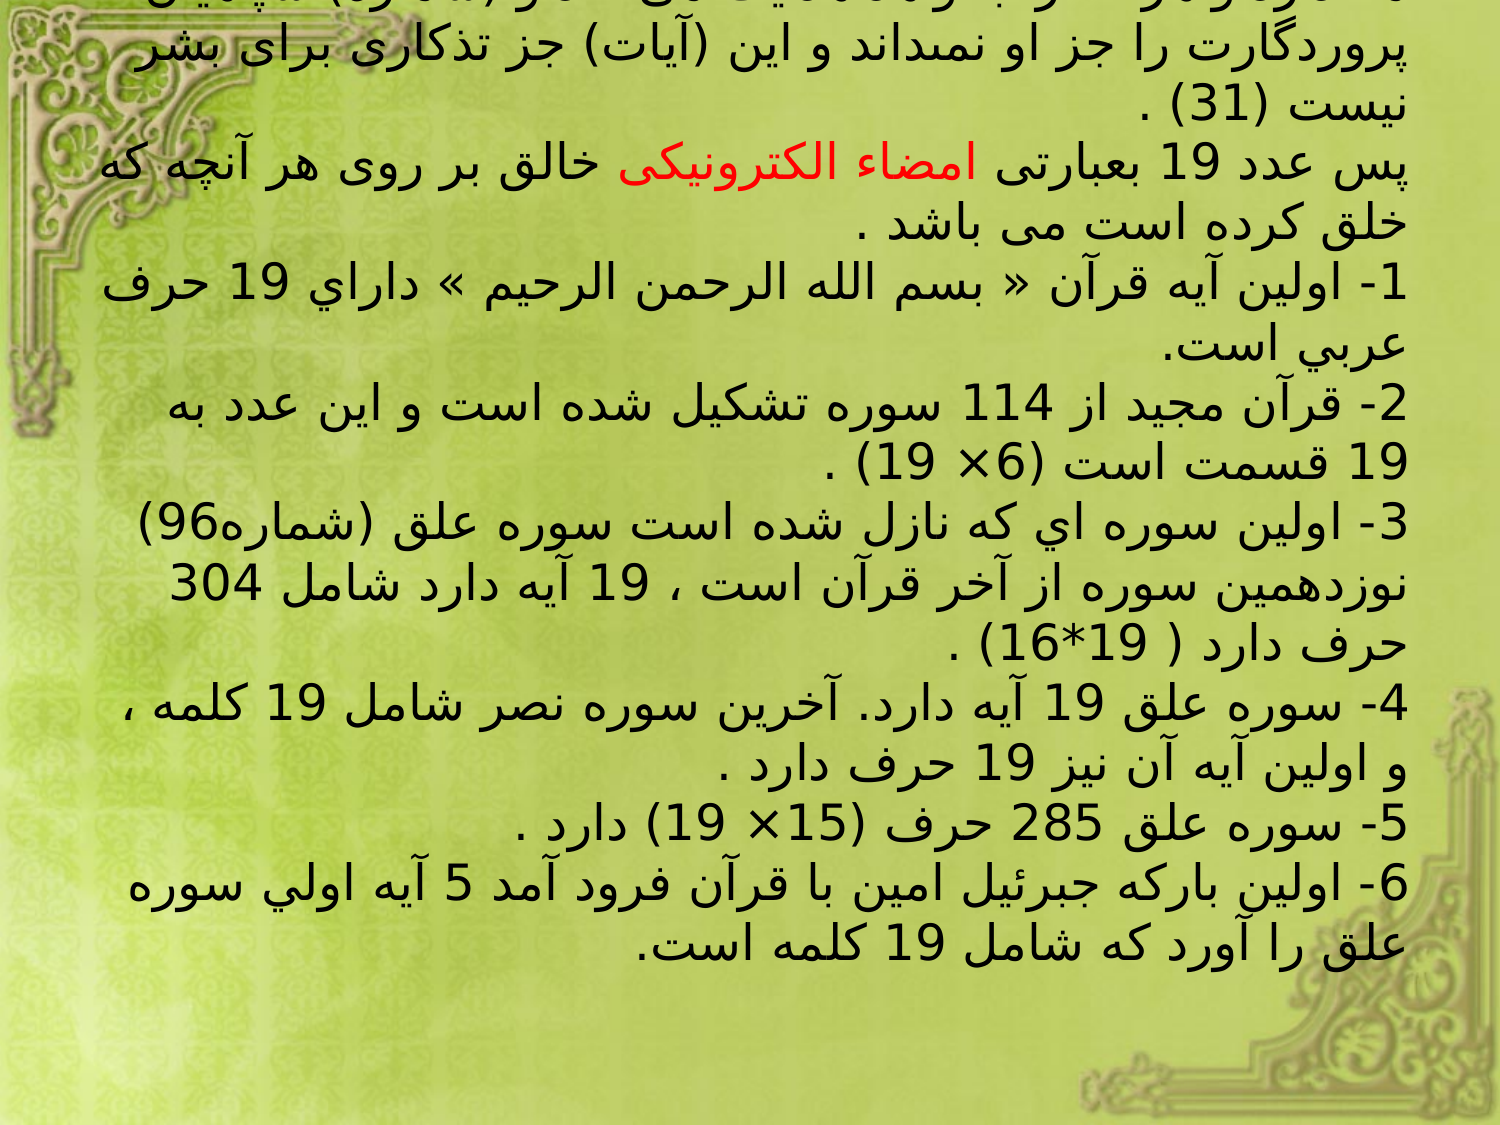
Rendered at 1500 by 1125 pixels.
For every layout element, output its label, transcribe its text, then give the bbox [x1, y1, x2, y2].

title و ما موكلان آتش را جز فرشتگان نگردانيديم و شماره آنها را جز آزمايشى براى كسانى كه كافر شده‏اند قرار نداديم تا آنان كه اهل كتابند يقين به هم رسانند و ايمان كسانى كه ايمان آورده‏اند افزون گردد و آنان كه كتاب به ايشان داده شده و (نيز) مؤمنان به شك نيفتند و تا كسانى كه در دلهايشان بيمارى است و كافران بگويند خدا از اين وصف‏كردن چه چيزى را اراده كرده است اين گونه خدا هر كه را بخواهد بيراه مى‏گذارد و هر كه را بخواهد هدايت مى كند و (شماره) سپاهيان پروردگارت را جز او نمى‏داند و اين (آيات) جز تذكارى براى بشر نيست (31) . پس عدد 19 بعبارتی امضاء الکترونیکی خالق بر روی هر آنچه که خلق کرده است می باشد . 1- اولين آيه قرآن « بسم الله الرحمن الرحيم » داراي 19 حرف عربي است. 2- قرآن مجيد از 114 سوره تشكيل شده است و اين عدد به 19 قسمت است (6× 19) . 3- اولين سوره اي كه نازل شده است سوره علق (شماره96) نوزدهمين سوره از آخر قرآن است ، 19 آیه دارد شامل 304 حرف دارد ( 19*16) . 4- سوره علق 19 آيه دارد. آخرین سوره نصر شامل 19 کلمه ، و اولین آیه آن نیز 19 حرف دارد . 5- سوره علق 285 حرف (15× 19) دارد . 6- اولين باركه جبرئيل امين با قرآن فرود آمد 5 آيه اولي سوره علق را آورد كه شامل 19 كلمه است. [74, 44, 1426, 1038]
picture [0, 0, 1500, 1125]
